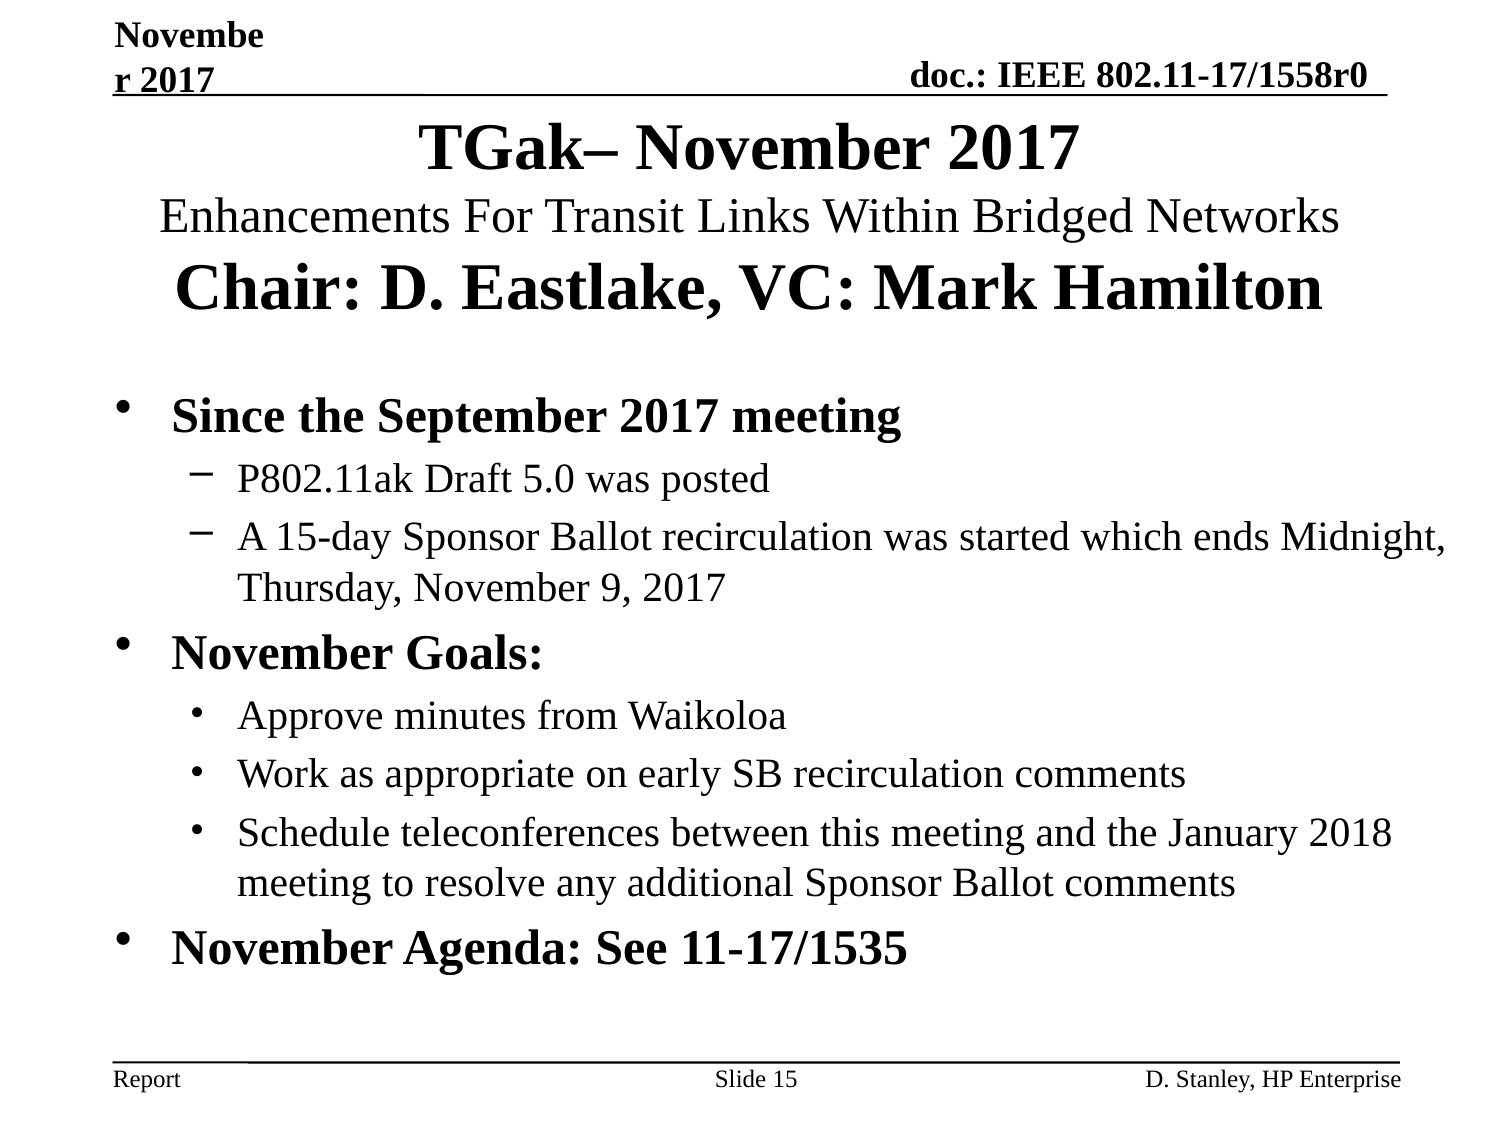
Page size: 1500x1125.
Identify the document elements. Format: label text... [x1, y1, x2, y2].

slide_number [114, 54, 274, 100]
slide_number Slide 15 [712, 1062, 800, 1093]
list Since the September 2017 meeting P802.11ak Draft 5.0 was posted A 15-day Sponsor Ballot recirculation was started which ends Midnight, Thursday, November 9, 2017 November Goals: Approve minutes from Waikoloa Work as appropriate on early SB recirculation comments Schedule teleconferences between this meeting and the January 2018 meeting to resolve any additional Sponsor Ballot comments November Agenda: See 11-17/1535 [99, 375, 1475, 1125]
title TGak– November 2017 Enhancements For Transit Links Within Bridged Networks Chair: D. Eastlake, VC: Mark Hamilton [112, 125, 1388, 300]
footer D. Stanley, HP Enterprise [1058, 1062, 1402, 1093]
